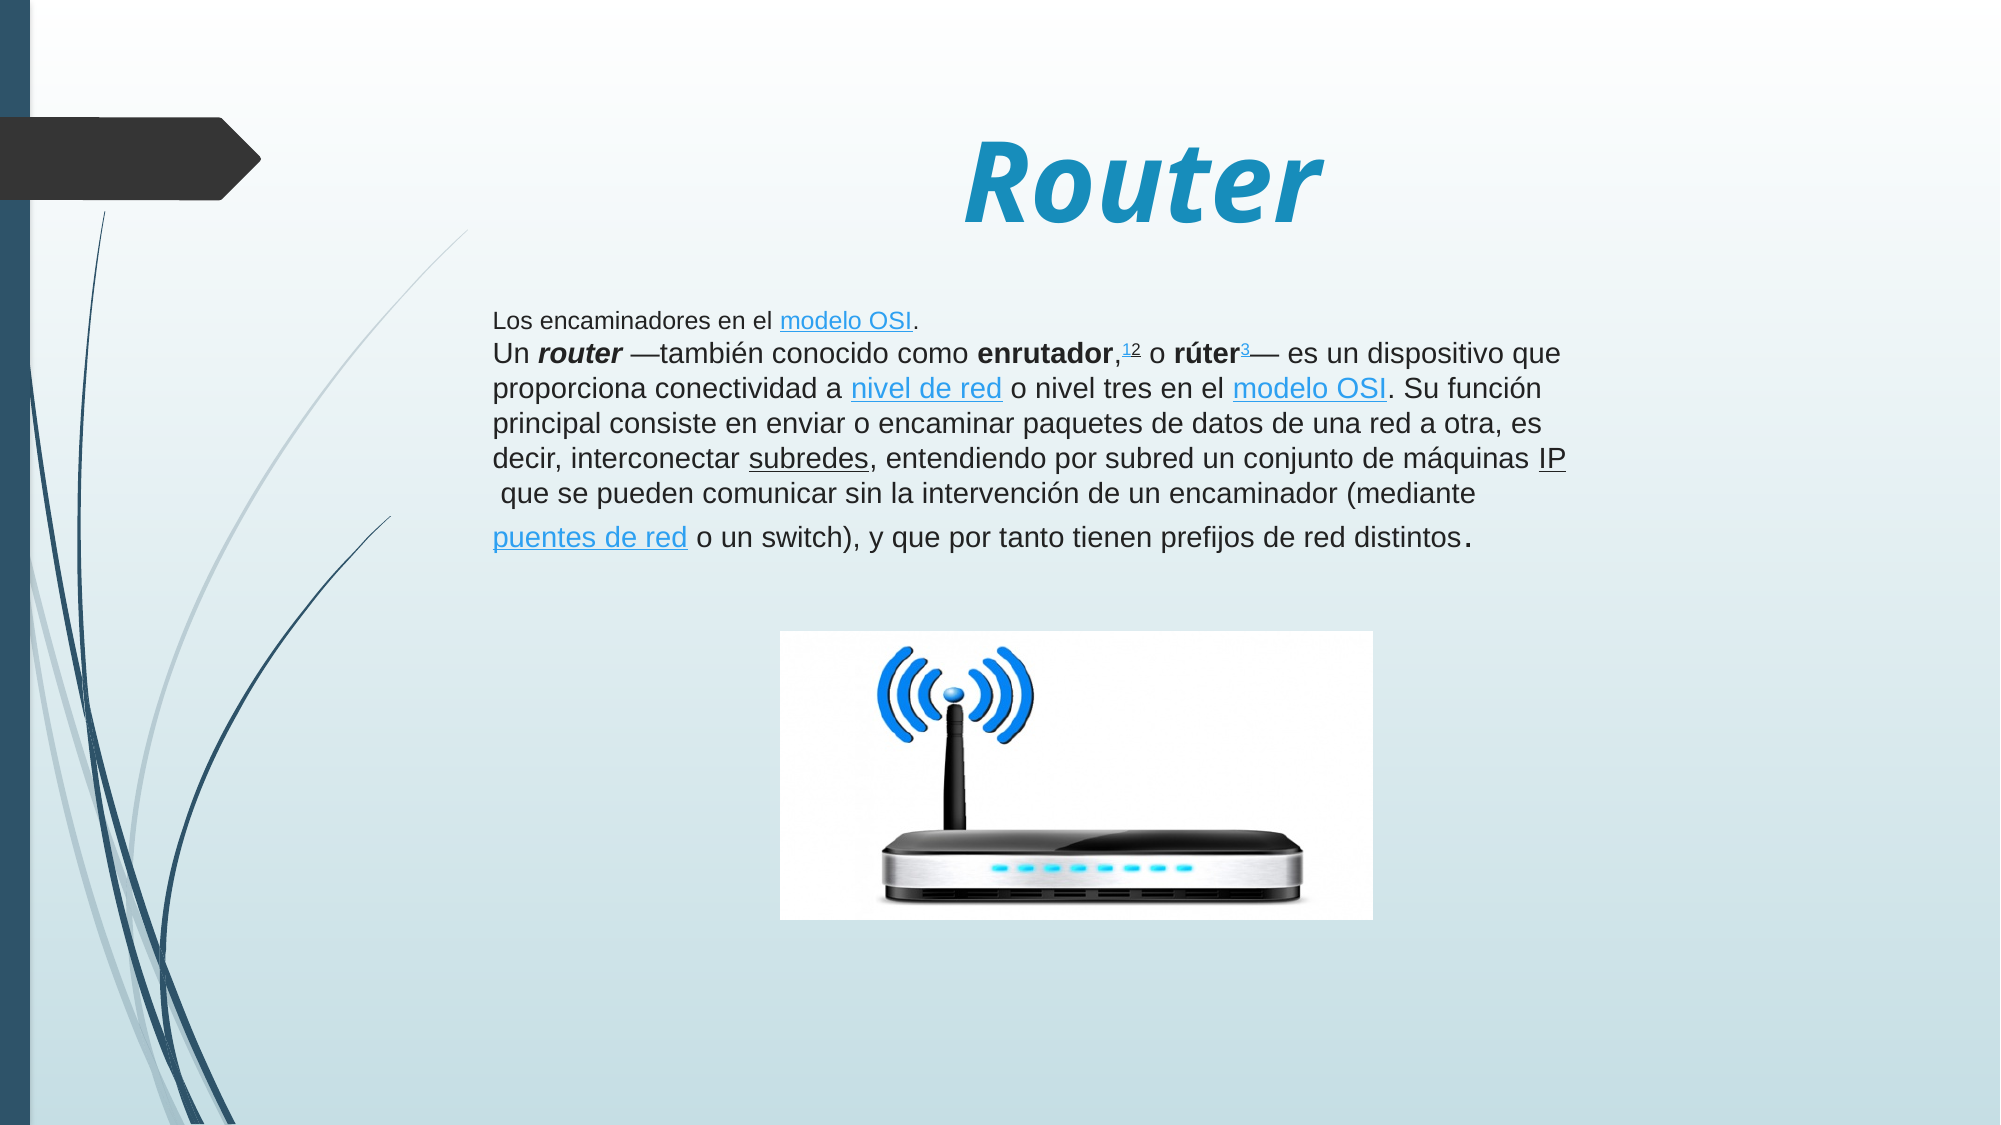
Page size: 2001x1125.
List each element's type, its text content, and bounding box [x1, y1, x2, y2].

title Router [425, 102, 1888, 313]
list Los encaminadores en el modelo OSI. Un router —también conocido como enrutador,1​2​ o rúter3​— es un dispositivo que proporciona conectividad a nivel de red o nivel tres en el modelo OSI. Su función principal consiste en enviar o encaminar paquetes de datos de una red a otra, es decir, interconectar subredes, entendiendo por subred un conjunto de máquinas IP que se pueden comunicar sin la intervención de un encaminador (mediante puentes de red o un switch), y que por tanto tienen prefijos de red distintos. [477, 257, 1608, 903]
picture [780, 631, 1373, 921]
